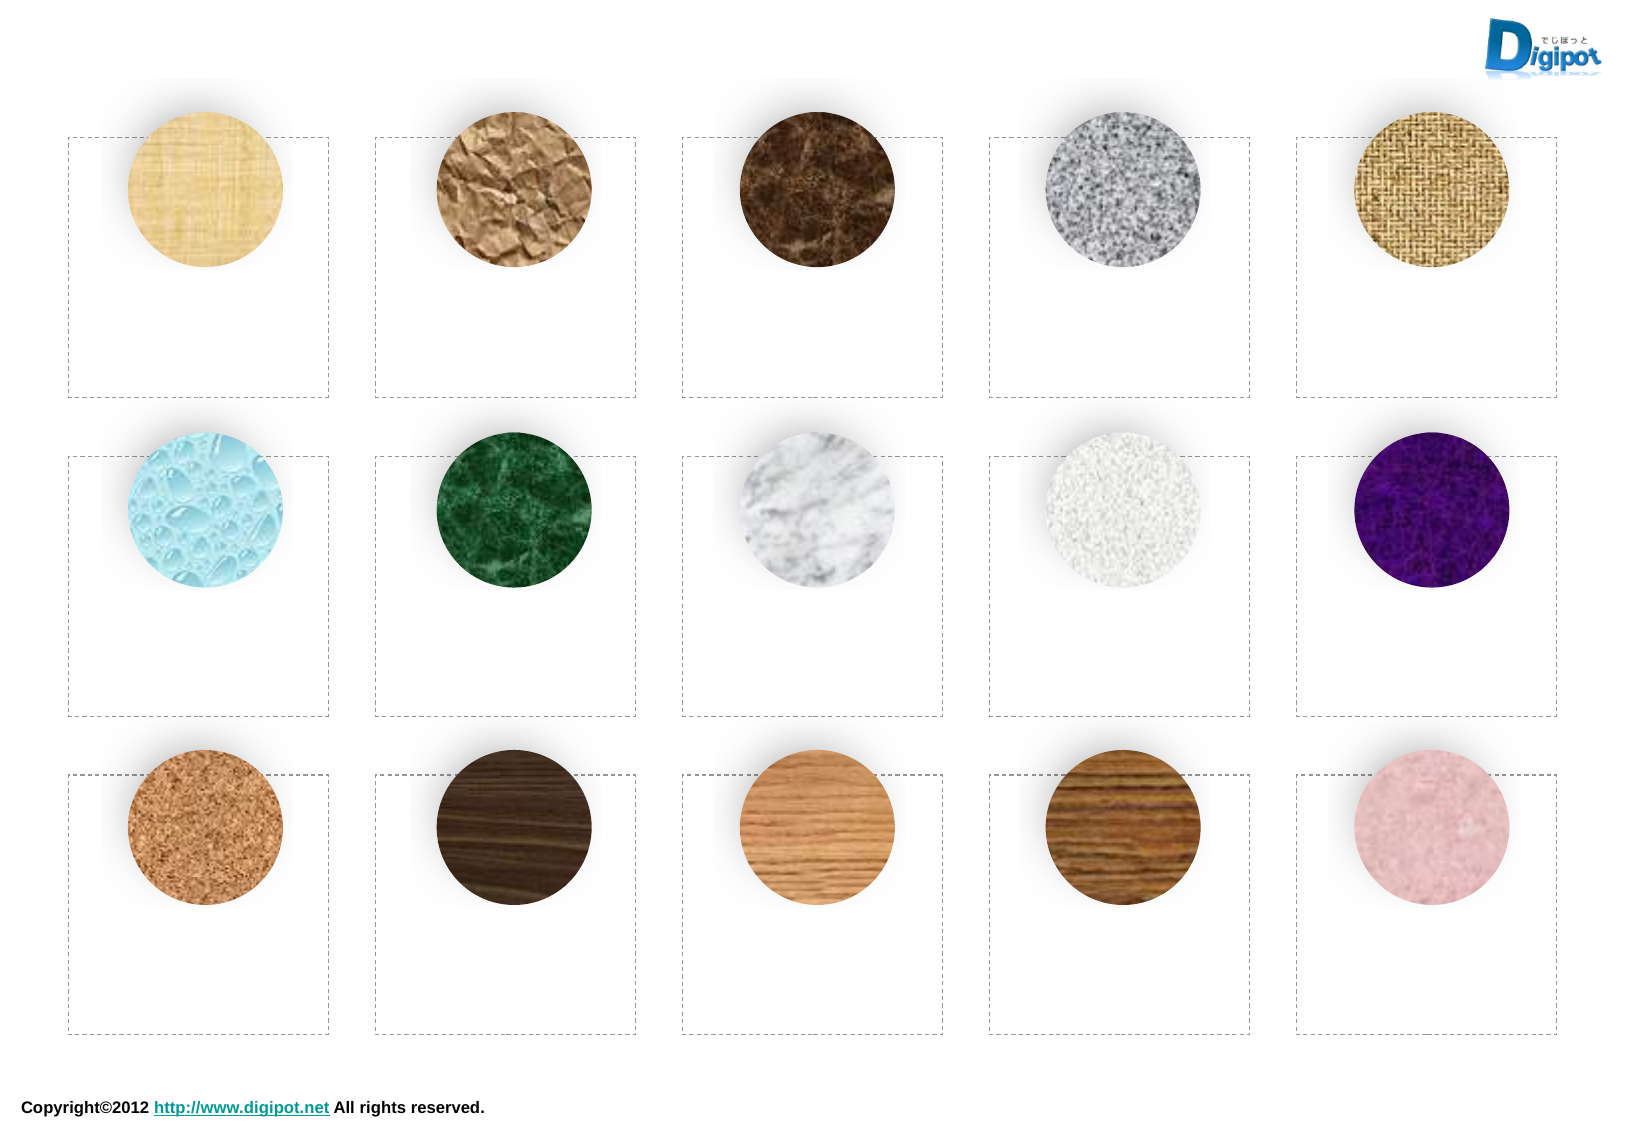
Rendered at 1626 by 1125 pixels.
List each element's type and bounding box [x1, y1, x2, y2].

text_box [1354, 432, 1510, 588]
text_box [1354, 112, 1510, 268]
text_box [1045, 432, 1201, 588]
text_box [436, 750, 592, 906]
text_box [1354, 750, 1510, 906]
text_box [1045, 750, 1201, 906]
text_box [436, 432, 592, 588]
picture [1485, 18, 1602, 82]
text_box [739, 432, 895, 588]
text_box [739, 750, 895, 906]
text_box [127, 112, 283, 268]
text_box [1045, 112, 1201, 268]
text_box [127, 750, 283, 906]
text_box [739, 112, 895, 268]
text_box [436, 112, 592, 268]
text_box [127, 432, 283, 588]
